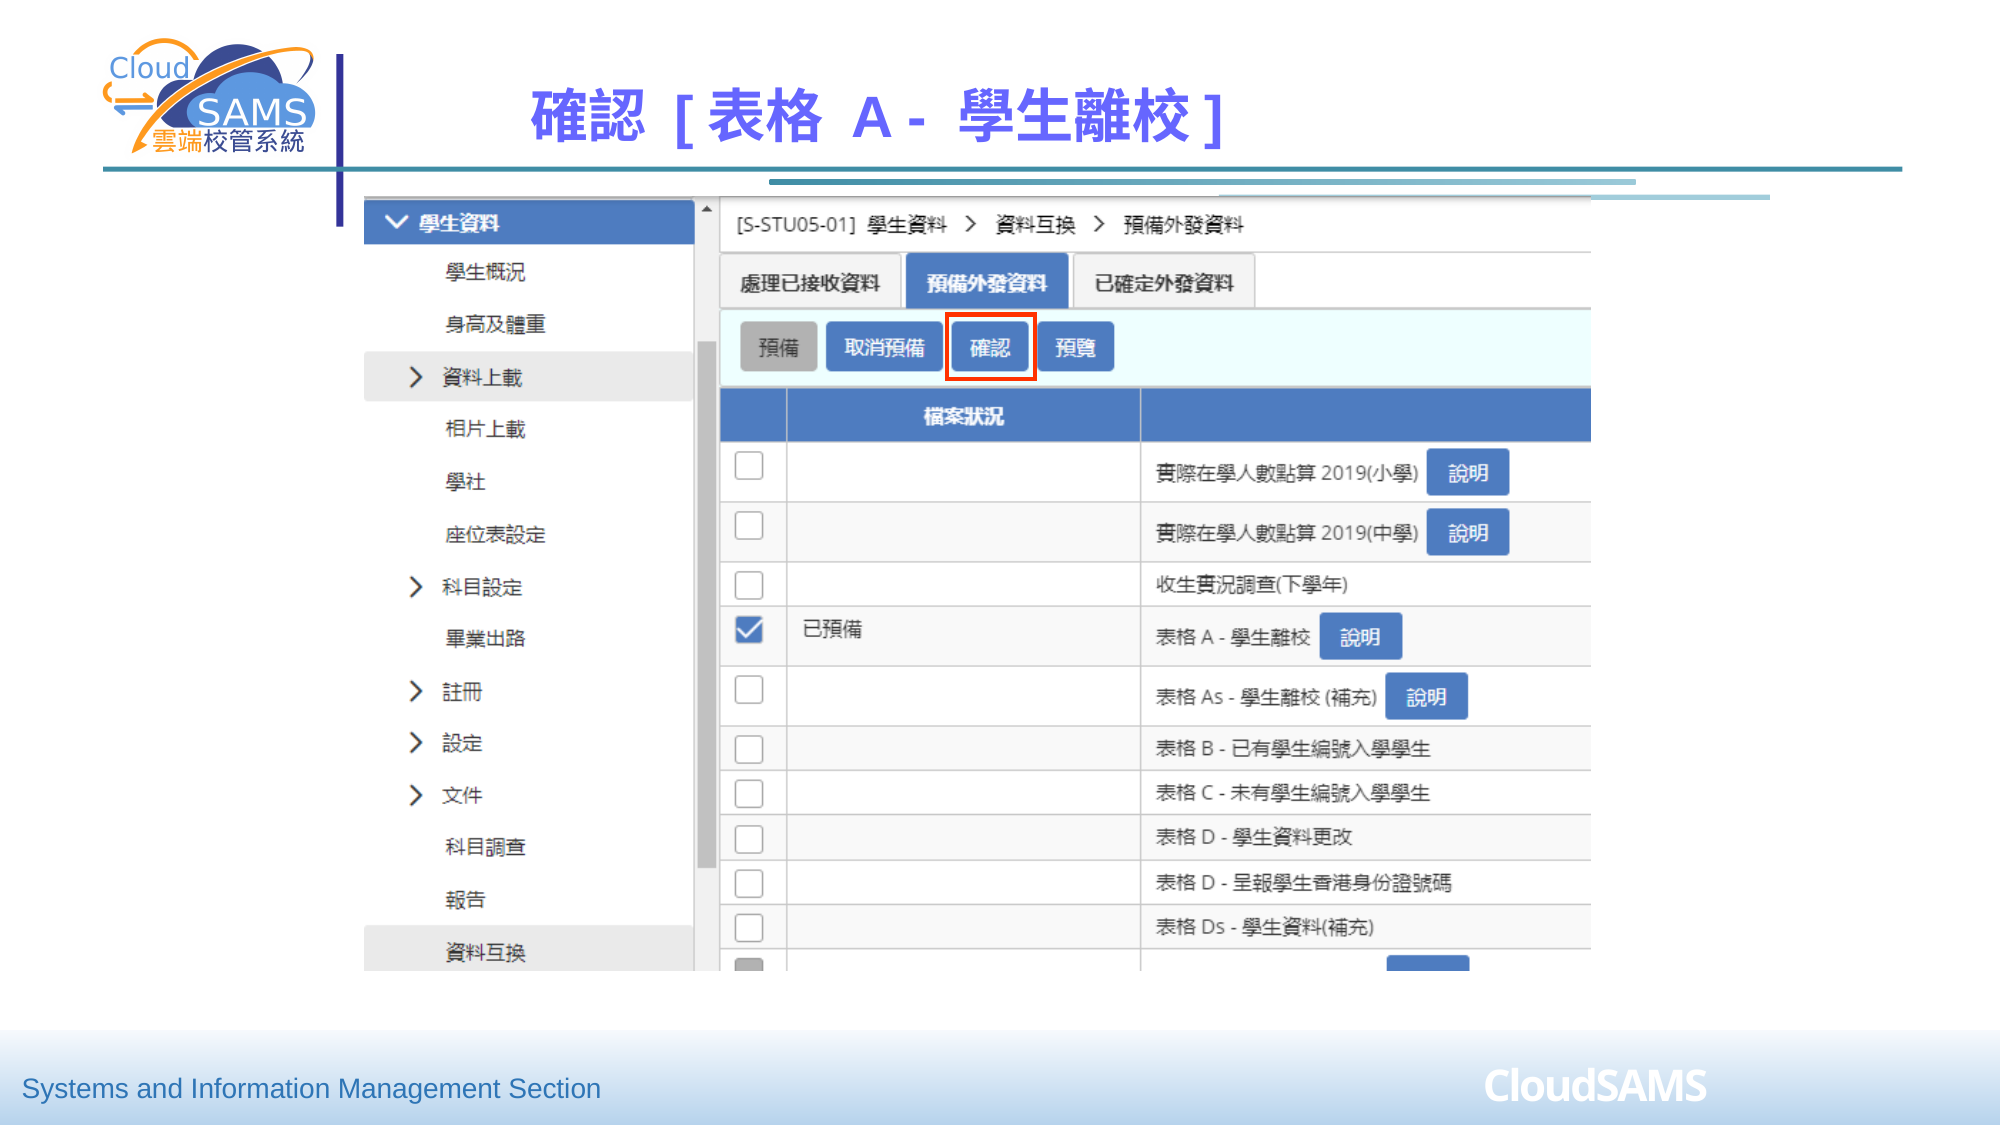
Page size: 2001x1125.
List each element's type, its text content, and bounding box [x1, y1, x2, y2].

picture [87, 7, 349, 175]
picture [364, 195, 1591, 971]
text_box 確認 [表格 A - 學生離校] [515, 31, 1691, 157]
